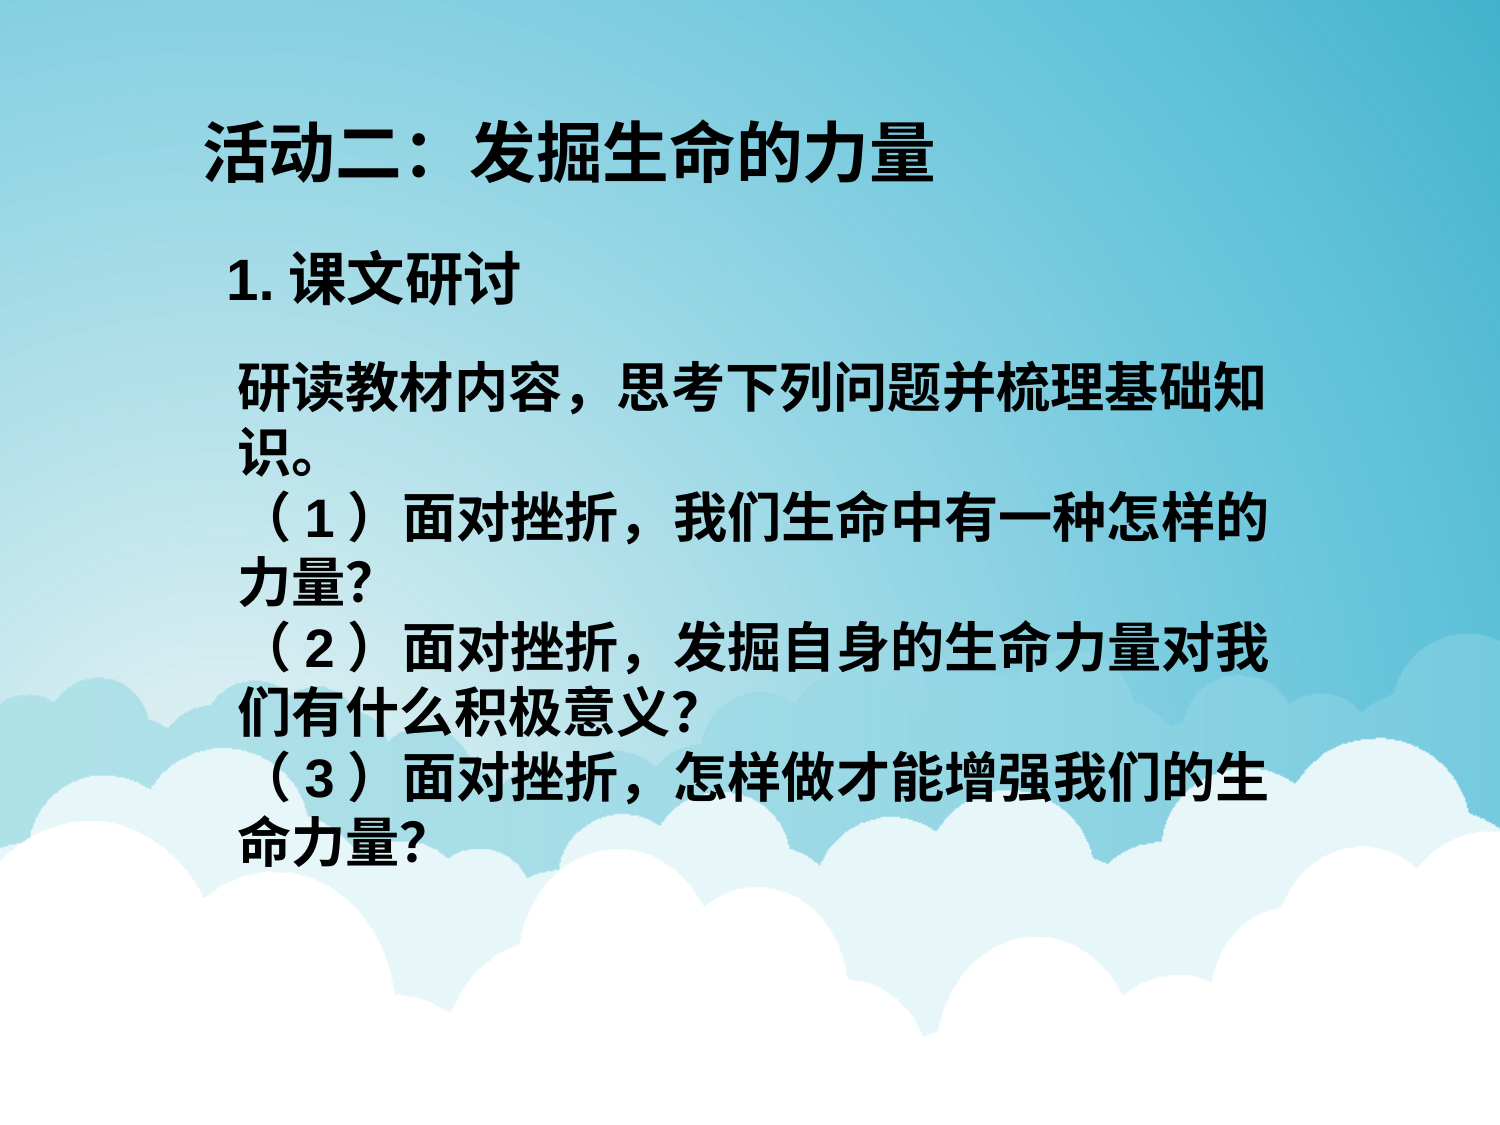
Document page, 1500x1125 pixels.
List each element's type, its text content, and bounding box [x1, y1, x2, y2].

text_box 活动二：发掘生命的力量 [187, 103, 961, 198]
text_box 研读教材内容，思考下列问题并梳理基础知识。 （1）面对挫折，我们生命中有一种怎样的力量？ （2）面对挫折，发掘自身的生命力量对我们有什么积极意义？ （3）面对挫折，怎样做才能增强我们的生命力量？ [222, 345, 1289, 881]
picture [0, 0, 1500, 1125]
text_box 1.课文研讨 [211, 234, 537, 320]
